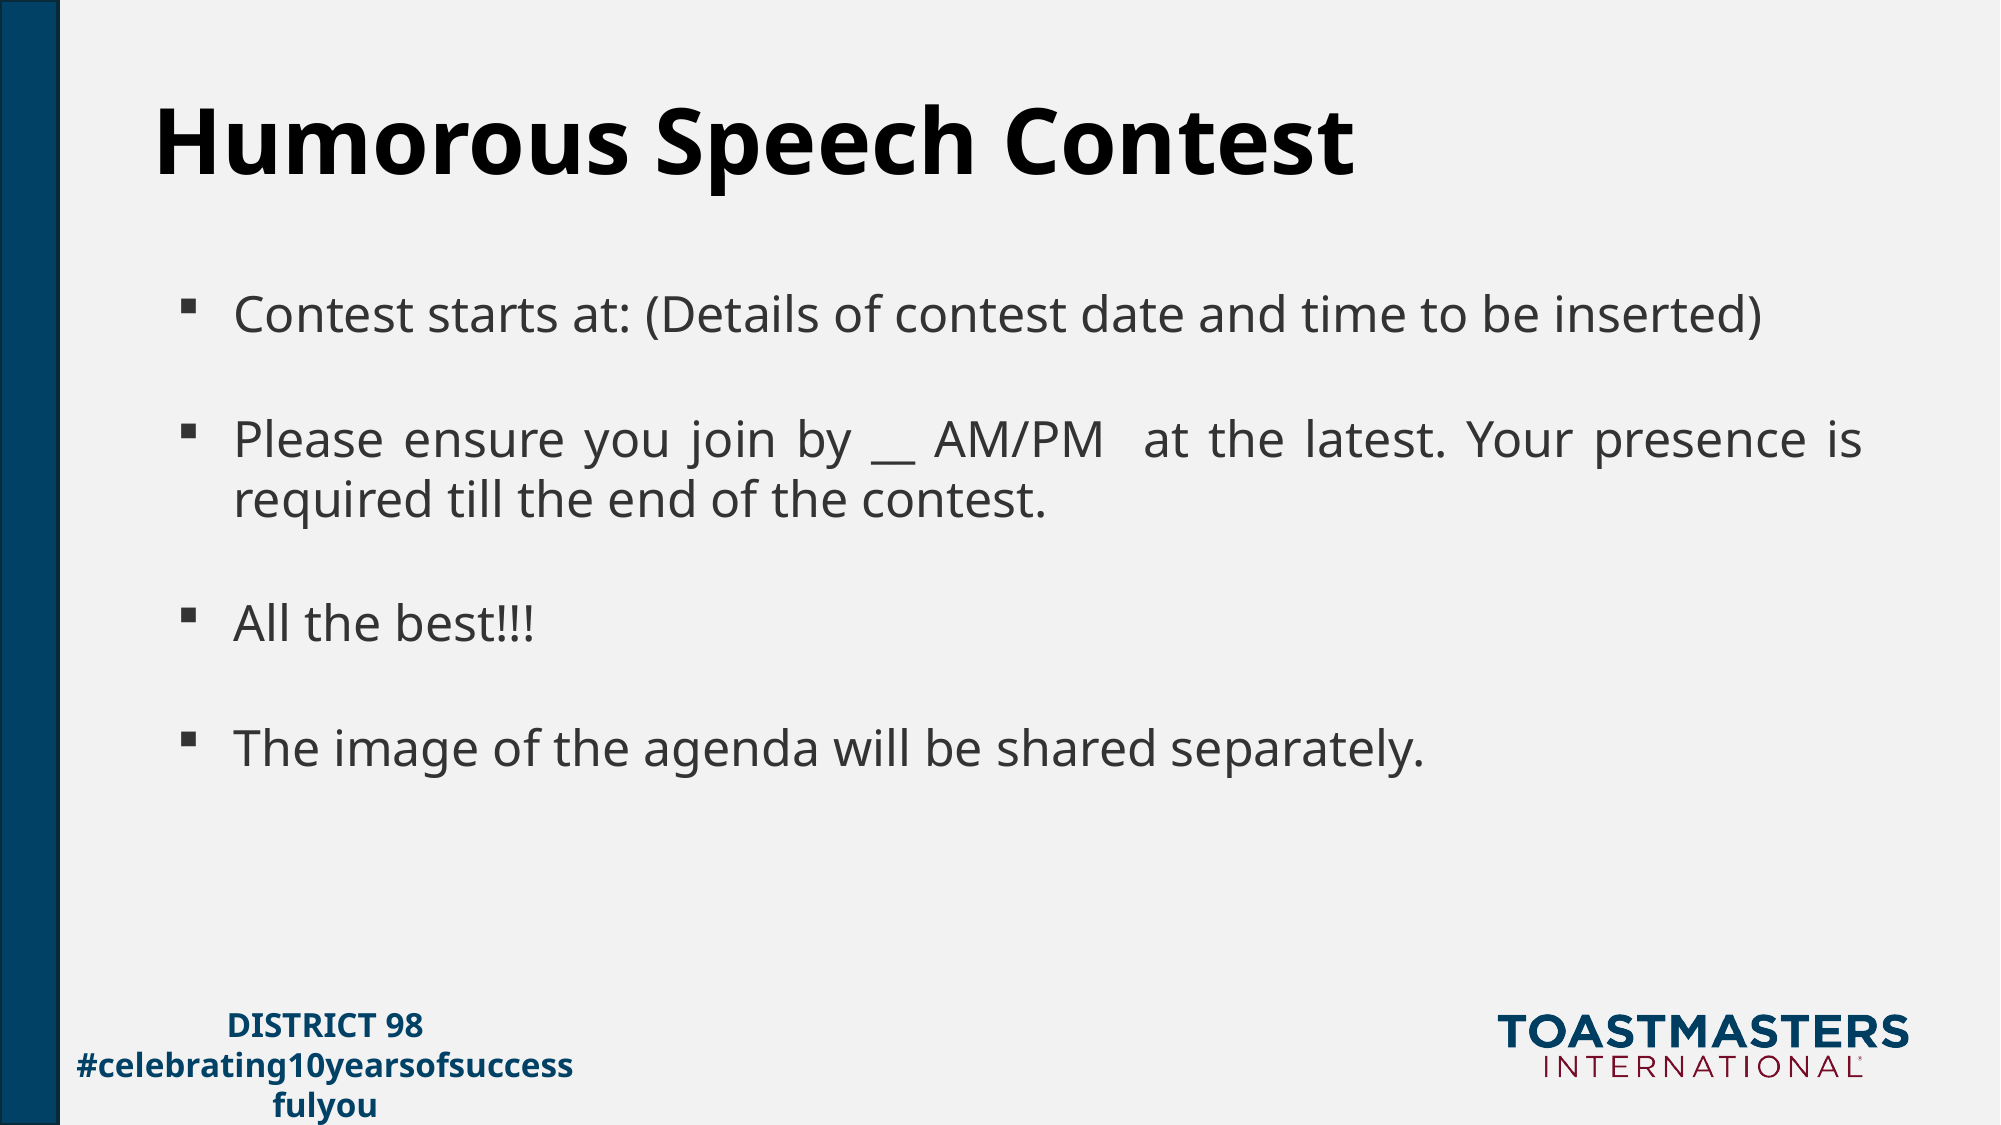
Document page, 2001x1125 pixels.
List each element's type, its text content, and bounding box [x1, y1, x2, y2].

title Humorous Speech Contest [137, 59, 1944, 229]
text_box DISTRICT 98 #celebrating10yearsofsuccessfulyou [57, 996, 593, 1125]
text_box Contest starts at: (Details of contest date and time to be inserted) Please ensure you join by __ AM/PM at the latest. Your presence is required till the end of the contest. All the best!!! The image of the agenda will be shared separately. [175, 268, 1865, 777]
picture [1383, 631, 2000, 1125]
text_box [0, 0, 60, 1125]
